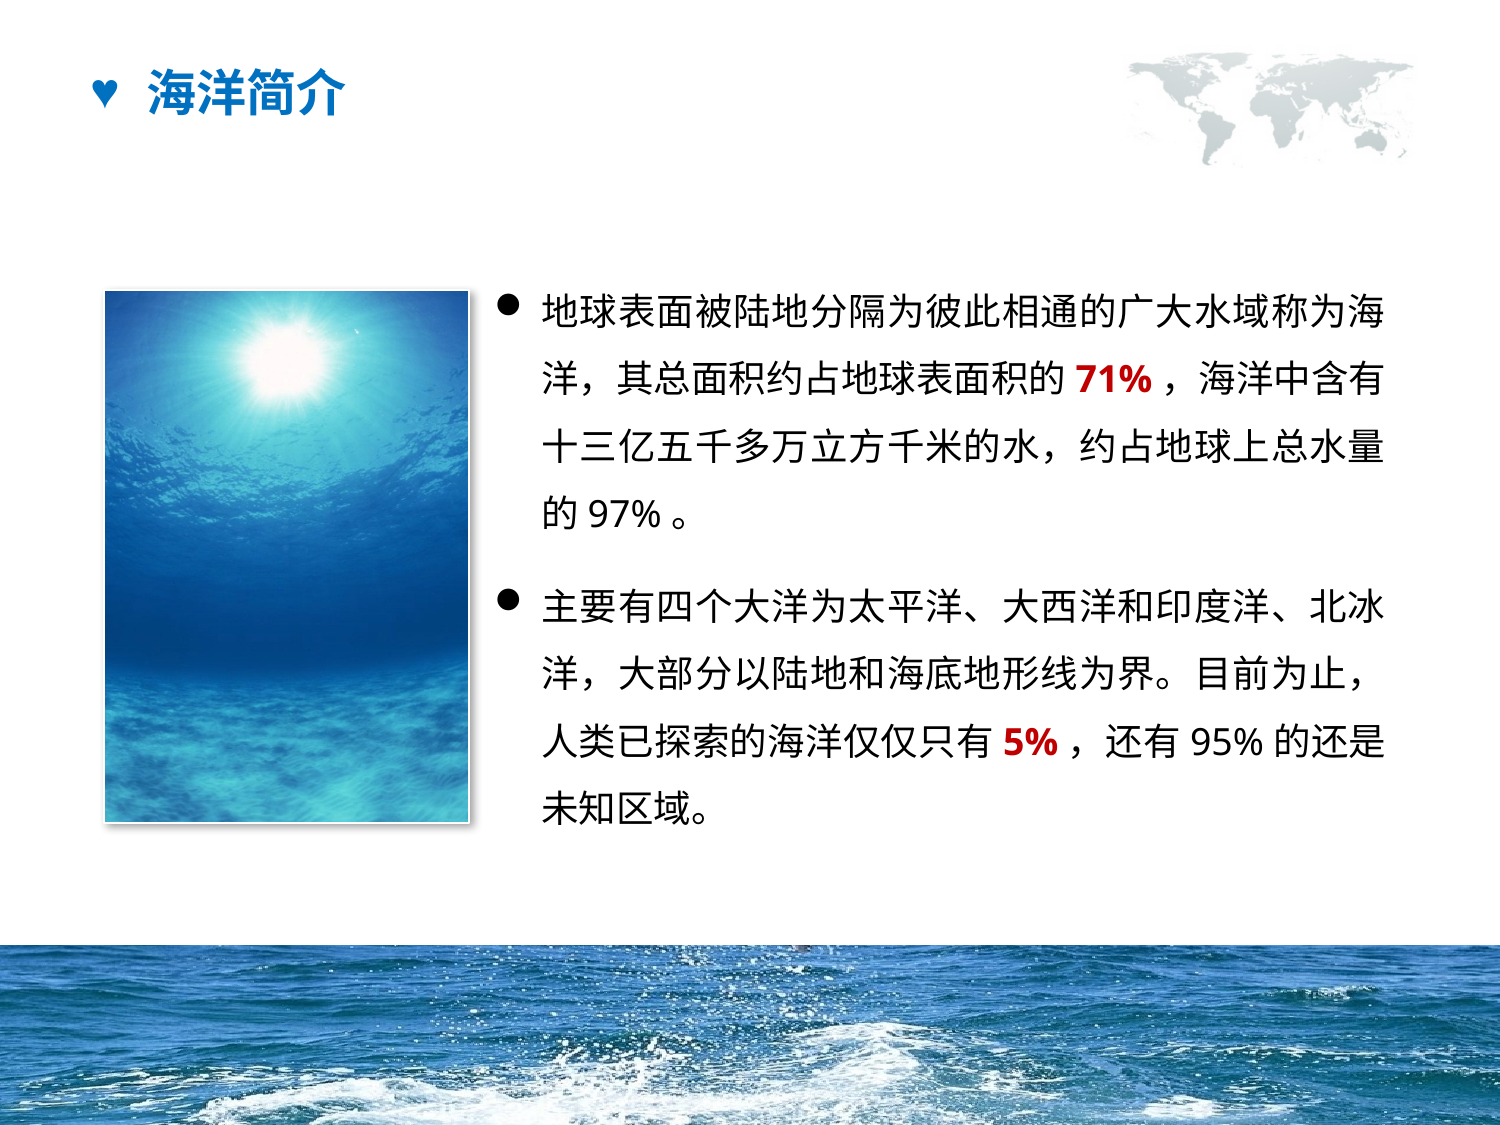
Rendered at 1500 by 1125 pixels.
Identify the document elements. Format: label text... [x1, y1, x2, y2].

picture [1492, 1075, 1500, 1088]
text_box 地球表面被陆地分隔为彼此相通的广大水域称为海洋，其总面积约占地球表面积的71%，海洋中含有十三亿五千多万立方千米的水，约占地球上总水量的97%。 主要有四个大洋为太平洋、大西洋和印度洋、北冰洋，大部分以陆地和海底地形线为界。目前为止，人类已探索的海洋仅仅只有5%，还有95%的还是未知区域。 [479, 257, 1401, 838]
picture [1467, 1086, 1478, 1092]
title 海洋简介 [75, 45, 1425, 138]
picture [1380, 1073, 1389, 1080]
picture [0, 945, 1500, 1125]
picture [104, 290, 469, 823]
